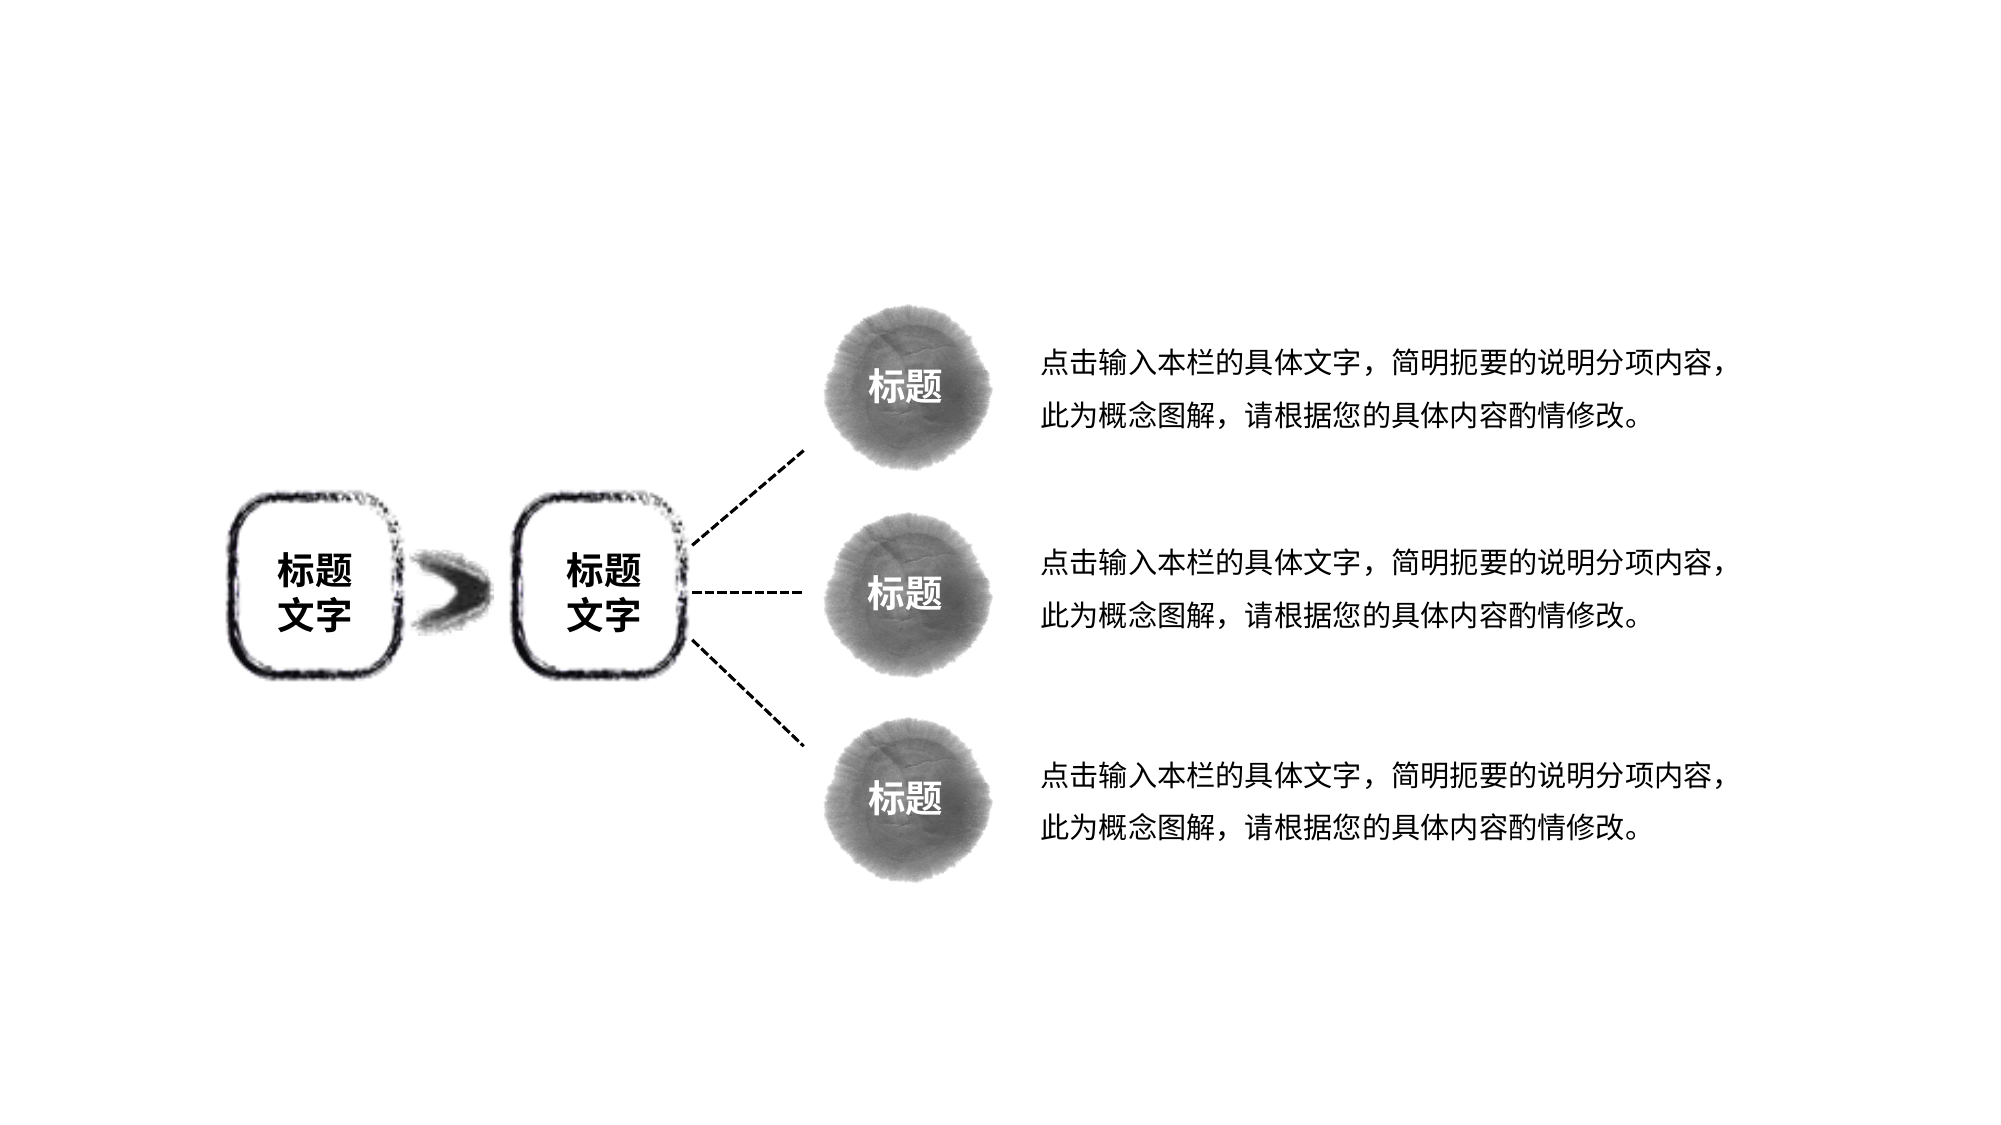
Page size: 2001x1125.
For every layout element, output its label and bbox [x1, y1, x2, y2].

text_box [220, 293, 1750, 904]
